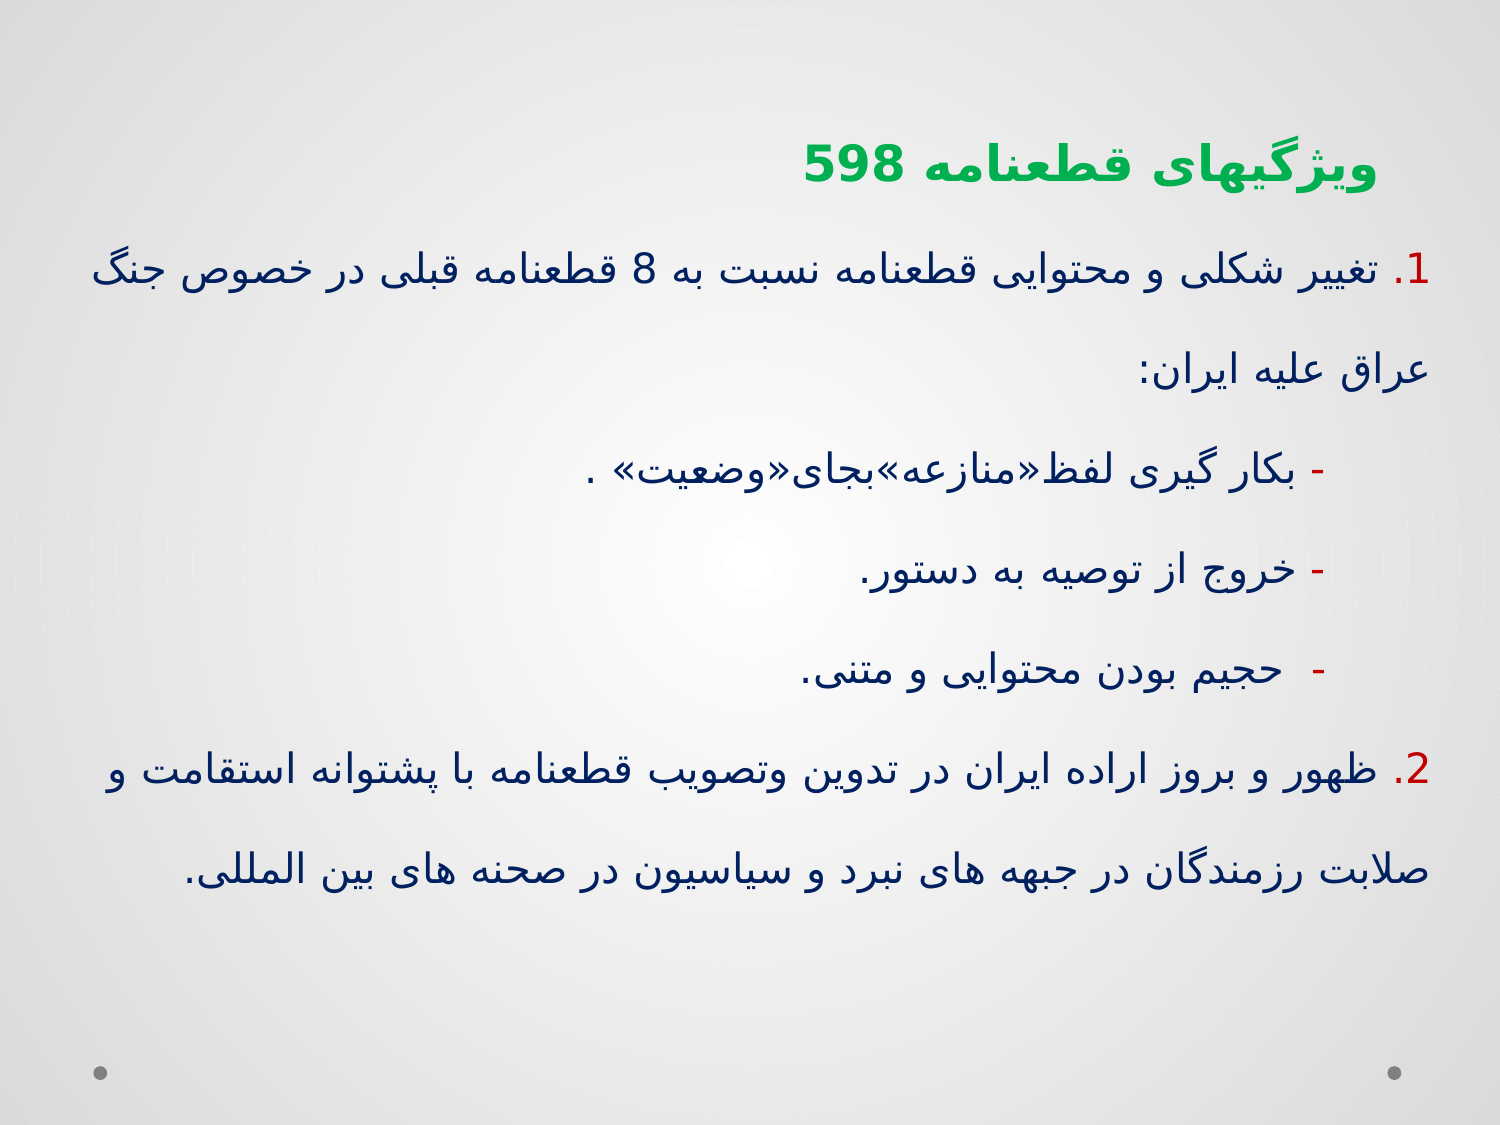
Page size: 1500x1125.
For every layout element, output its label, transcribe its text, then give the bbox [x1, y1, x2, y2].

title ویژگیهای قطعنامه 598 1. تغییر شکلی و محتوایی قطعنامه نسبت به 8 قطعنامه قبلی در خصوص جنگ عراق علیه ایران: - بکار گیری لفظ«منازعه»بجای«وضعیت» . - خروج از توصیه به دستور. - حجیم بودن محتوایی و متنی. 2. ظهور و بروز اراده ایران در تدوین وتصویب قطعنامه با پشتوانه استقامت و صلابت رزمندگان در جبهه های نبرد و سیاسیون در صحنه های بین المللی. [29, 160, 1447, 1125]
